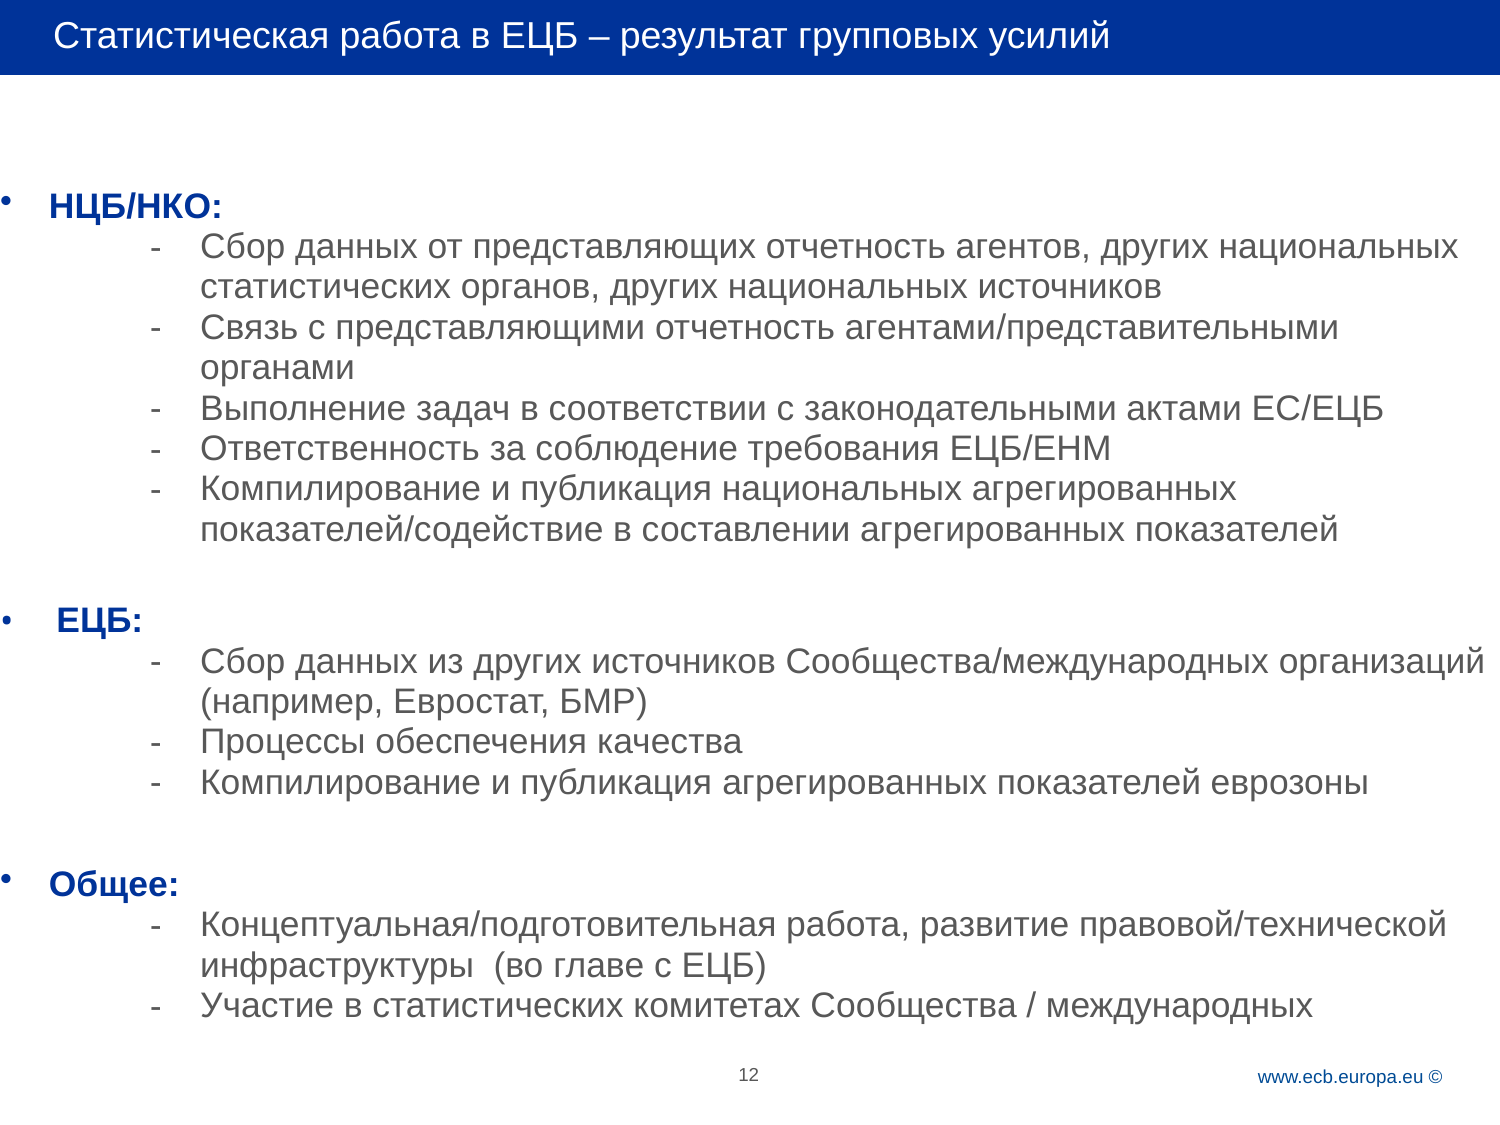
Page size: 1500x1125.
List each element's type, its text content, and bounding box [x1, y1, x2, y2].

title Статистическая работа в ЕЦБ – результат групповых усилий [53, 0, 1353, 79]
slide_number 12 [714, 1062, 783, 1102]
list НЦБ/НКО: Сбор данных от представляющих отчетность агентов, других национальных статистических органов, других национальных источников Связь с представляющими отчетность агентами/представительными органами Выполнение задач в соответствии с законодательными актами ЕС/ЕЦБ Ответственность за соблюдение требования ЕЦБ/ЕНМ Компилирование и публикация национальных агрегированных показателей/содействие в составлении агрегированных показателей ЕЦБ: Сбор данных из других источников Сообщества/международных организаций (например, Евростат, БМР) Процессы обеспечения качества Компилирование и публикация агрегированных показателей еврозоны Общее: Концептуальная/подготовительная работа, развитие правовой/технической инфраструктуры (во главе с ЕЦБ) Участие в статистических комитетах Сообщества / международных [0, 137, 1500, 1035]
